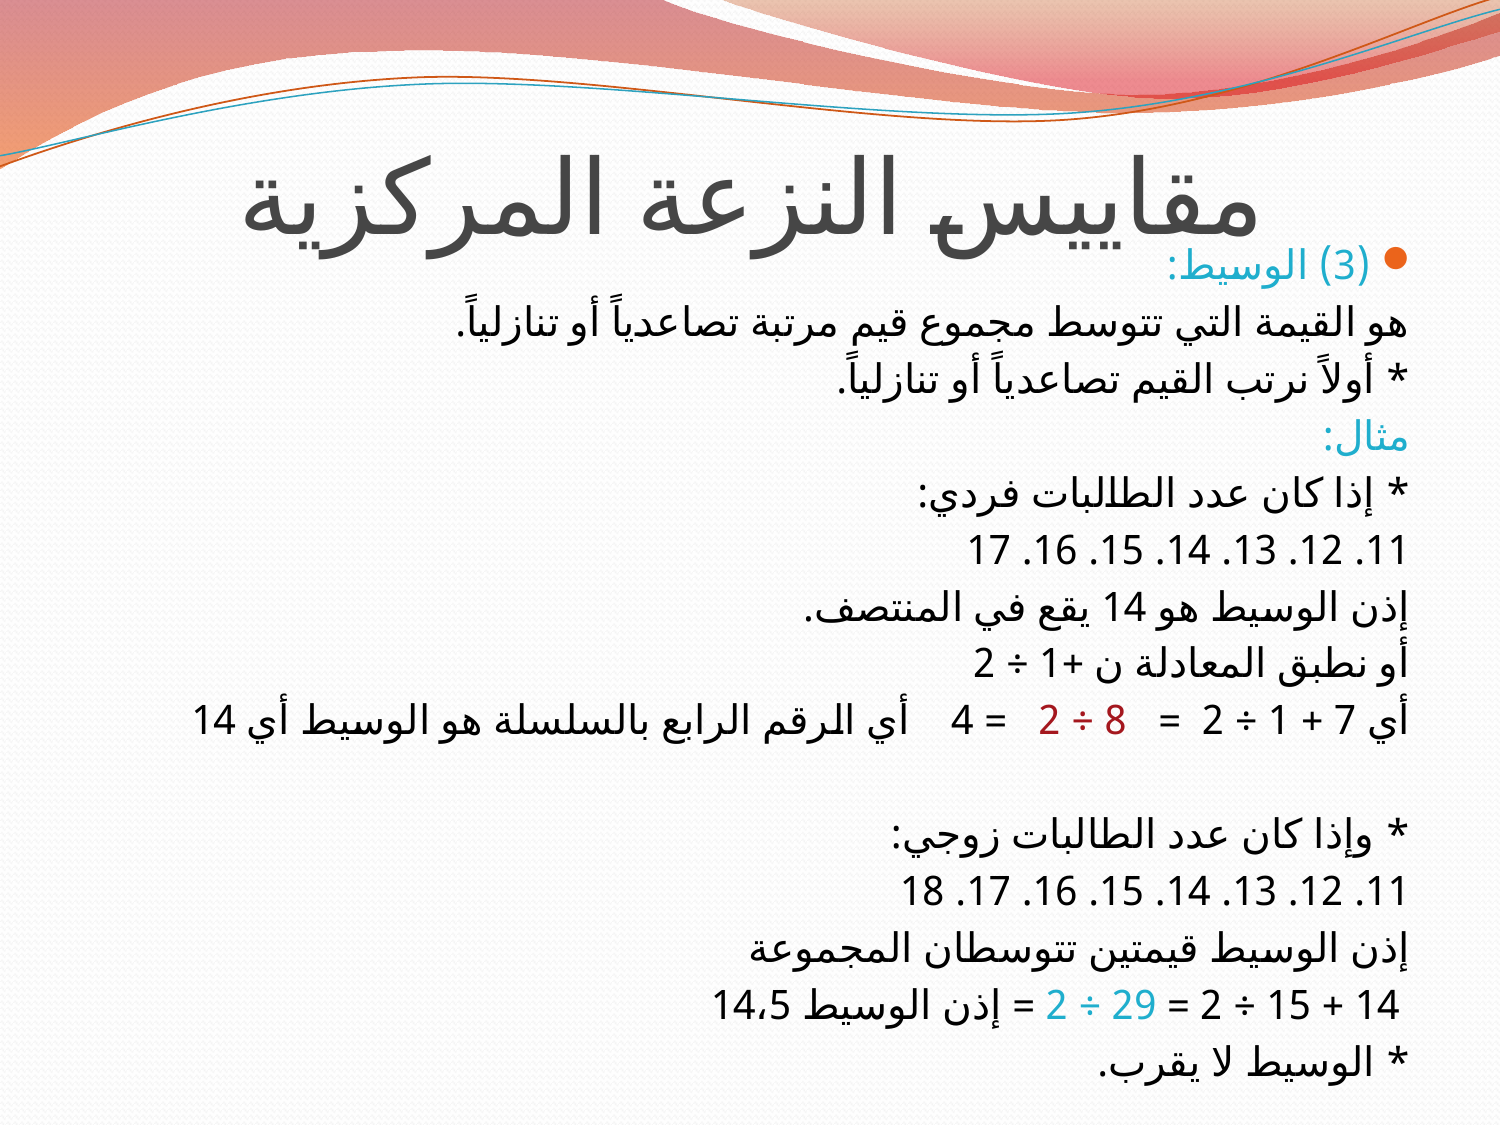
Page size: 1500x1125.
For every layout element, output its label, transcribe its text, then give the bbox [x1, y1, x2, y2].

title مقاييس النزعة المركزية [76, 113, 1427, 256]
list (3) الوسيط: هو القيمة التي تتوسط مجموع قيم مرتبة تصاعدياً أو تنازلياً. * أولاً نرتب القيم تصاعدياً أو تنازلياً. مثال: * إذا كان عدد الطالبات فردي: 11. 12. 13. 14. 15. 16. 17 إذن الوسيط هو 14 يقع في المنتصف. أو نطبق المعادلة ن +1 ÷ 2 أي 7 + 1 ÷ 2 = 8 ÷ 2 = 4 أي الرقم الرابع بالسلسلة هو الوسيط أي 14 * وإذا كان عدد الطالبات زوجي: 11. 12. 13. 14. 15. 16. 17. 18 إذن الوسيط قيمتين تتوسطان المجموعة 14 + 15 ÷ 2 = 29 ÷ 2 = إذن الوسيط 14،5 * الوسيط لا يقرب. [75, 231, 1425, 1094]
